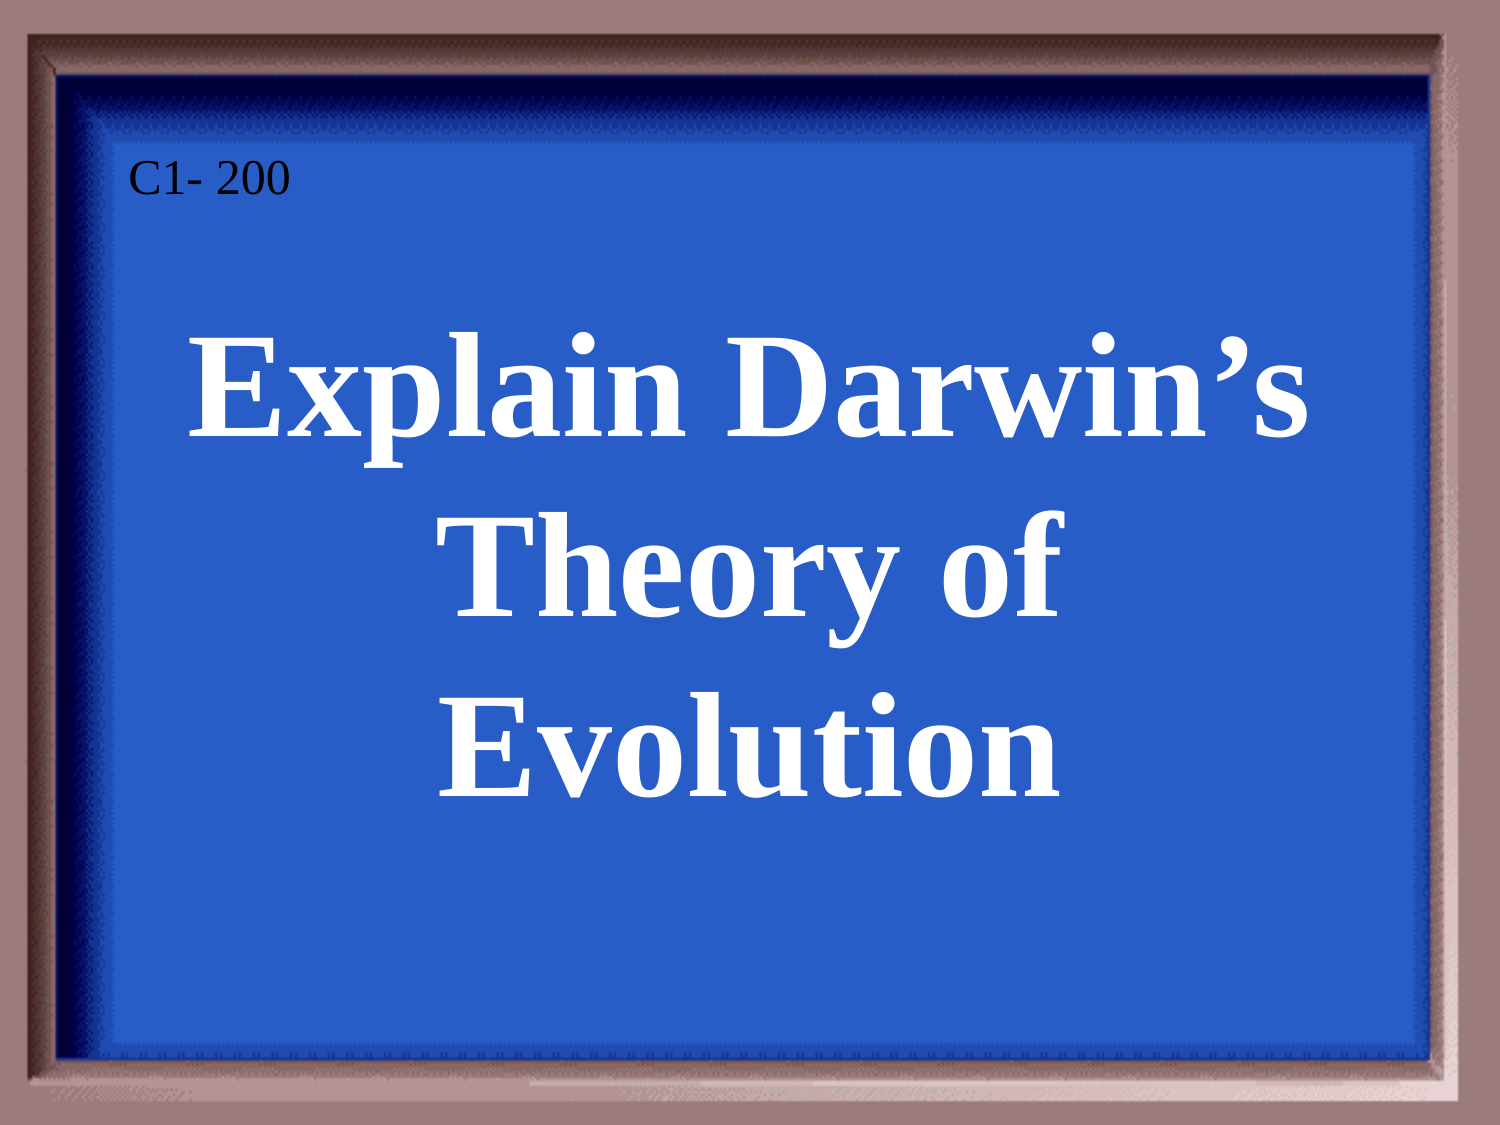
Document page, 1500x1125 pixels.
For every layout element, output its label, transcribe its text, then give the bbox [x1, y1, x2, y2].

title Explain Darwin’s Theory of Evolution [112, 462, 1388, 650]
picture [0, 0, 1500, 1125]
text_box C1- 200 [113, 137, 306, 213]
